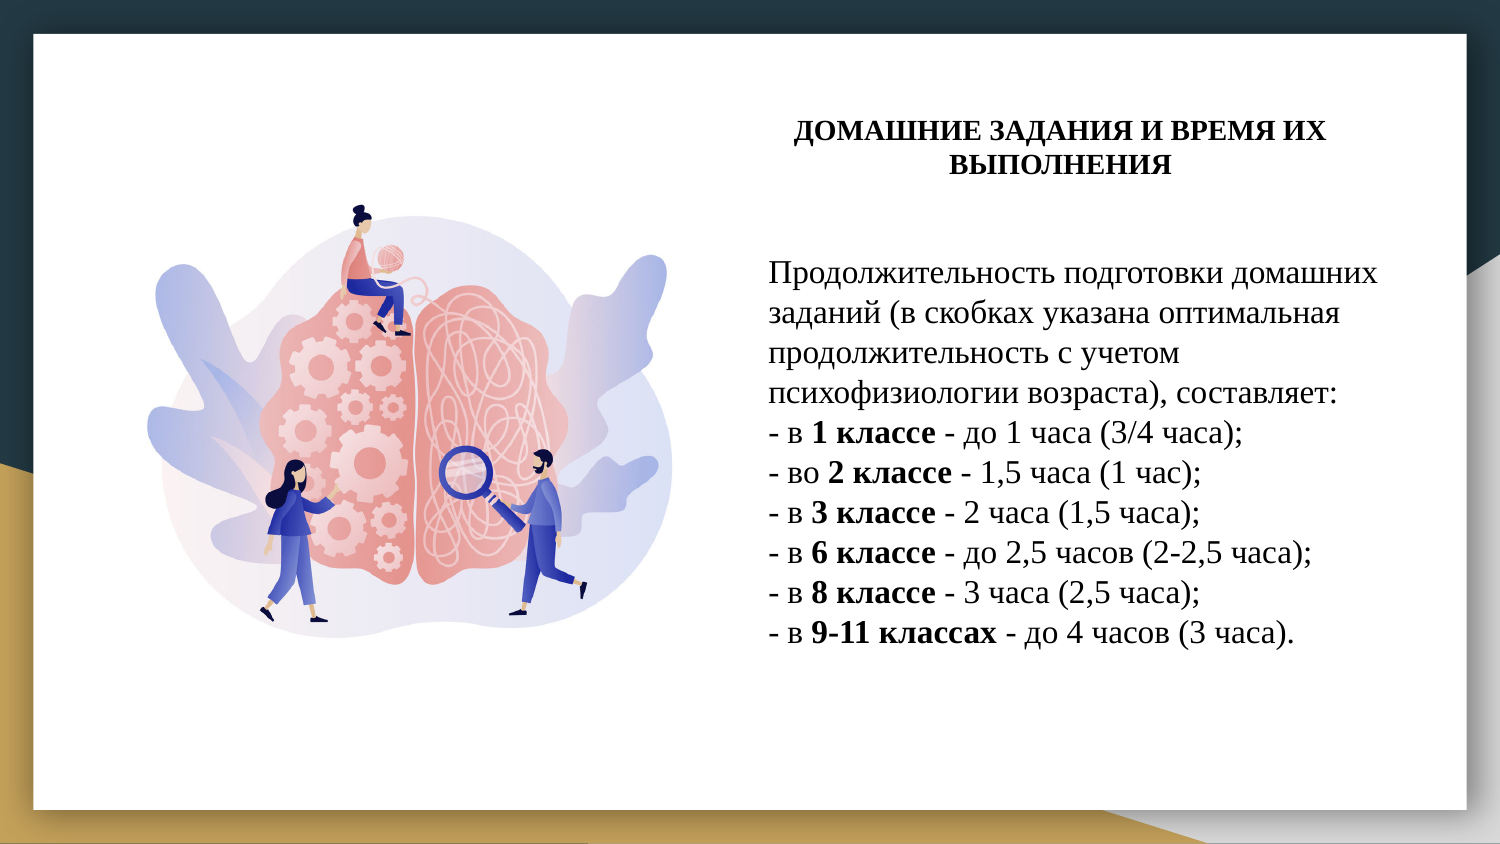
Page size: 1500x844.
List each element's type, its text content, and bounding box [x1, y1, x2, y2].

picture [120, 182, 716, 682]
text_box ДОМАШНИЕ ЗАДАНИЯ И ВРЕМЯ ИХ ВЫПОЛНЕНИЯ Продолжительность подготовки домашних заданий (в скобках указана оптимальная продолжительность с учетом психофизиологии возраста), составляет: - в 1 классе - до 1 часа (3/4 часа); - во 2 классе - 1,5 часа (1 час); - в 3 классе - 2 часа (1,5 часа); - в 6 классе - до 2,5 часов (2-2,5 часа); - в 8 классе - 3 часа (2,5 часа); - в 9-11 классах - до 4 часов (3 часа). [715, 95, 1406, 665]
